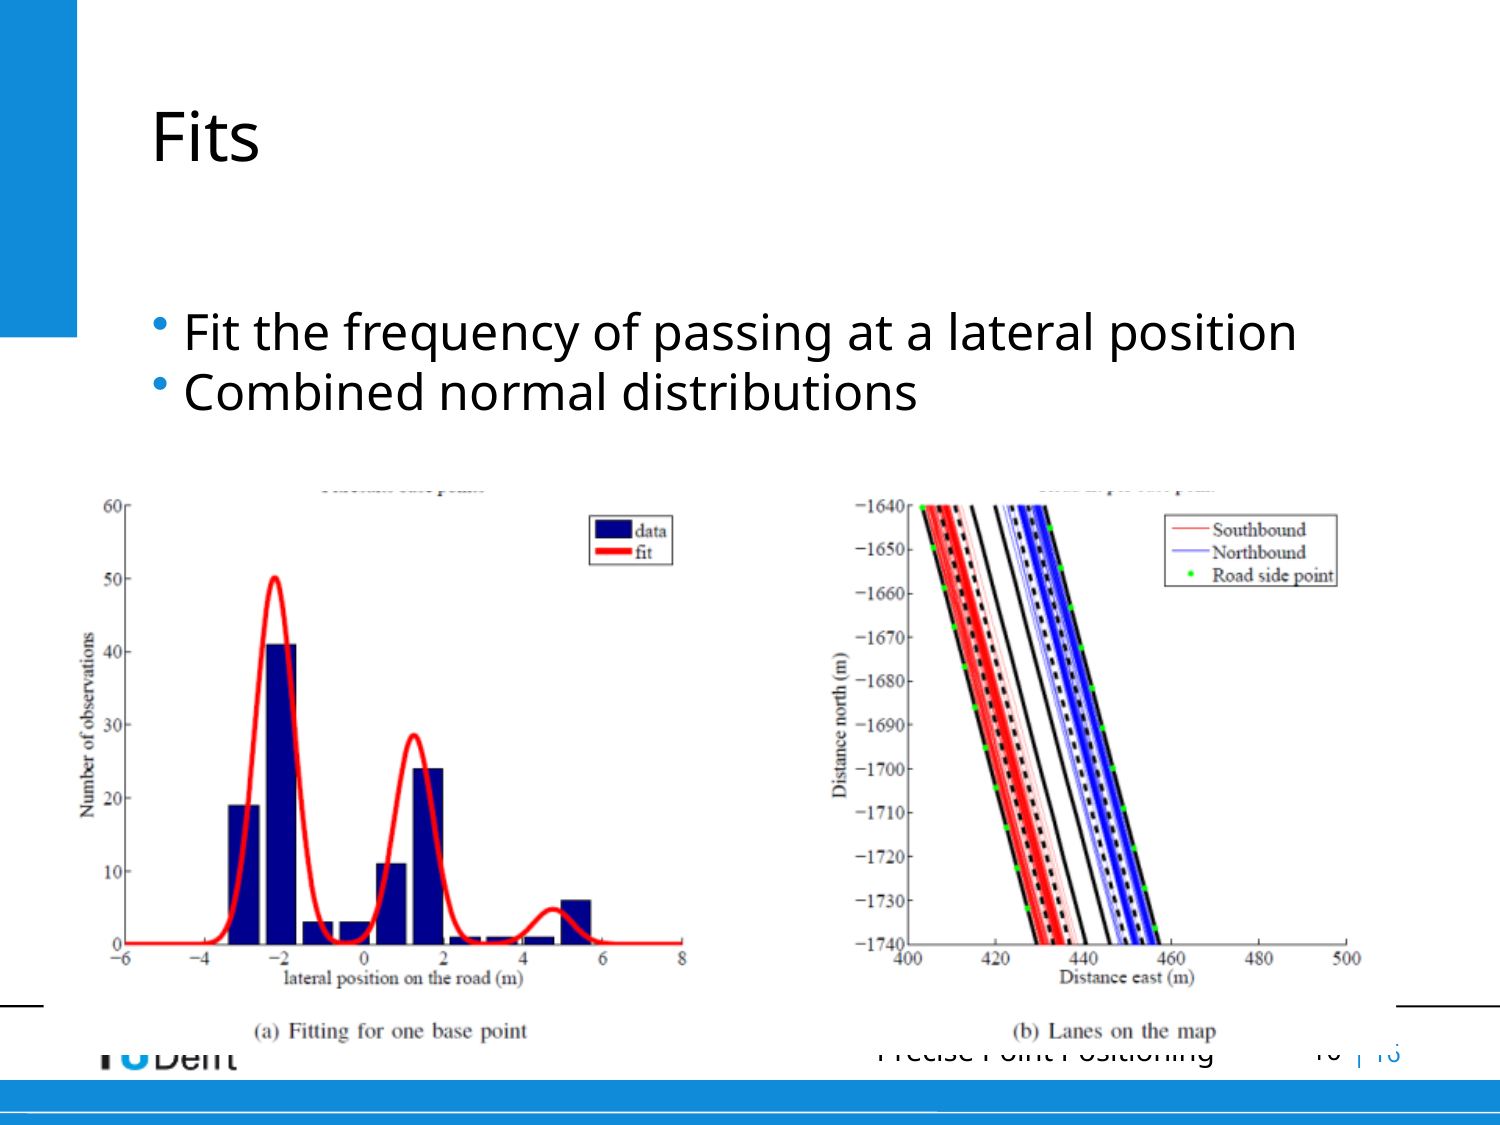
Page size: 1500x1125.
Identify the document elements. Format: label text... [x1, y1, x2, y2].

title Fits [150, 0, 1407, 175]
list Fit the frequency of passing at a lateral position Combined normal distributions [151, 299, 1407, 875]
picture [43, 491, 1397, 1072]
